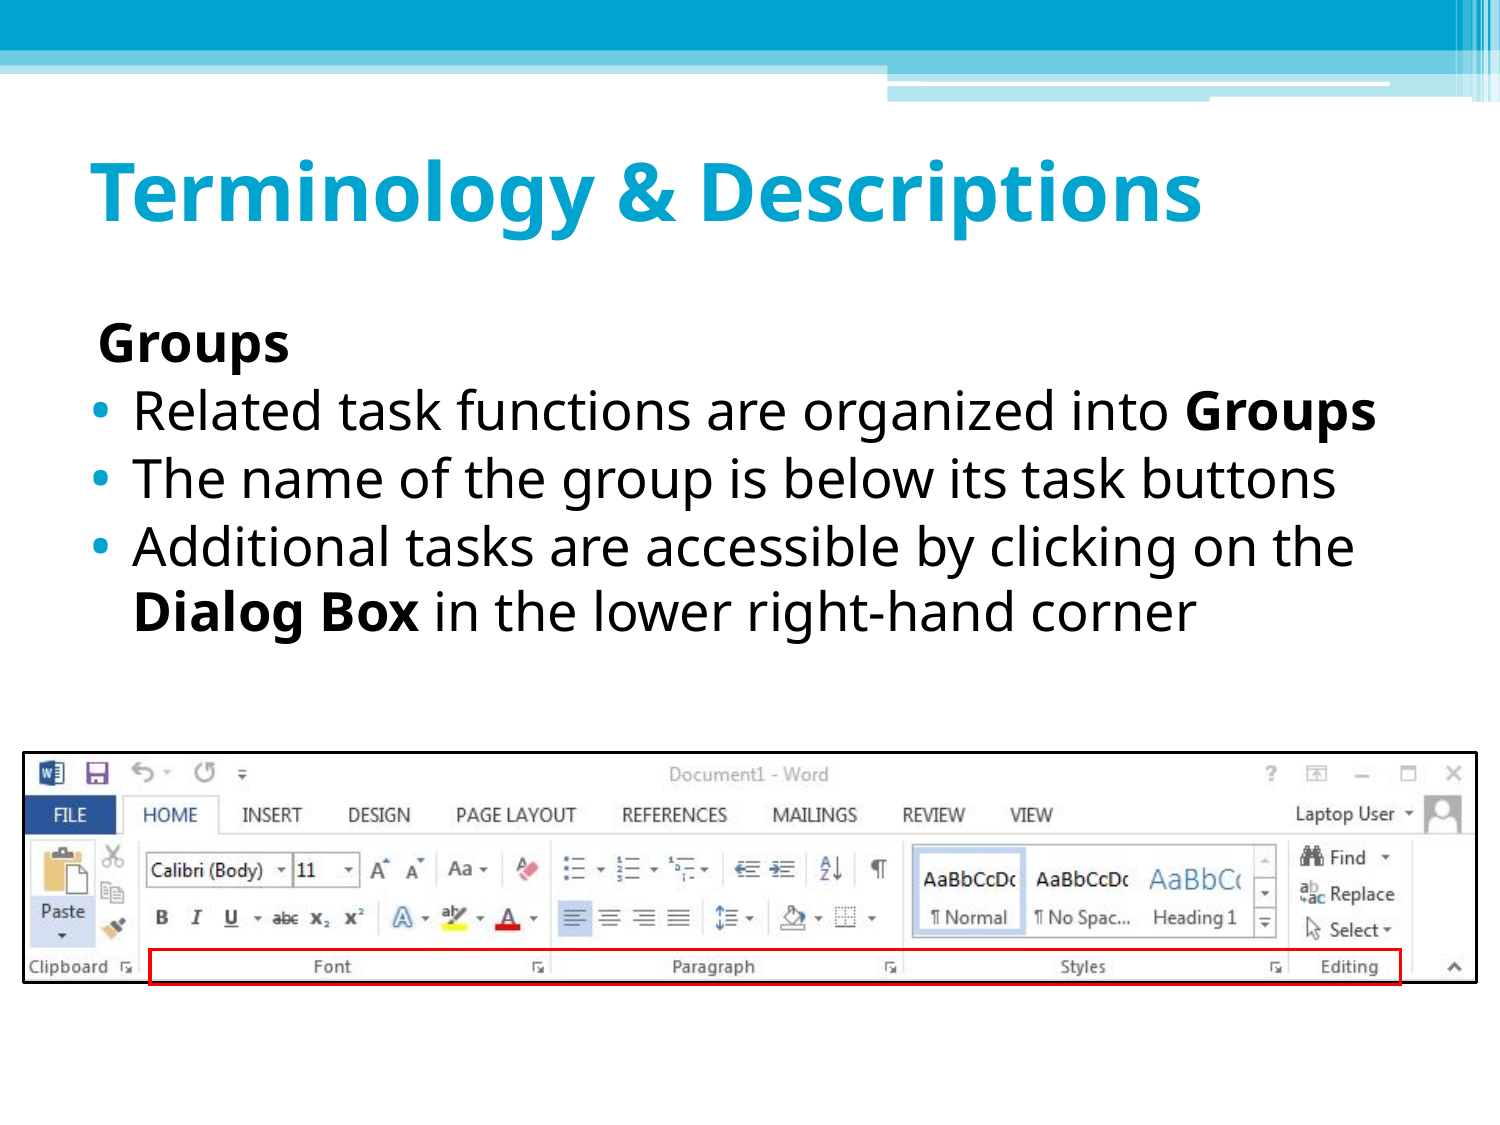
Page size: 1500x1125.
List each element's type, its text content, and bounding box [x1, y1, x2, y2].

title Terminology & Descriptions [75, 102, 1418, 275]
text_box [149, 981, 1401, 985]
picture [24, 753, 1476, 981]
list Groups Related task functions are organized into Groups The name of the group is below its task buttons Additional tasks are accessible by clicking on the Dialog Box in the lower right-hand corner [76, 300, 1427, 750]
